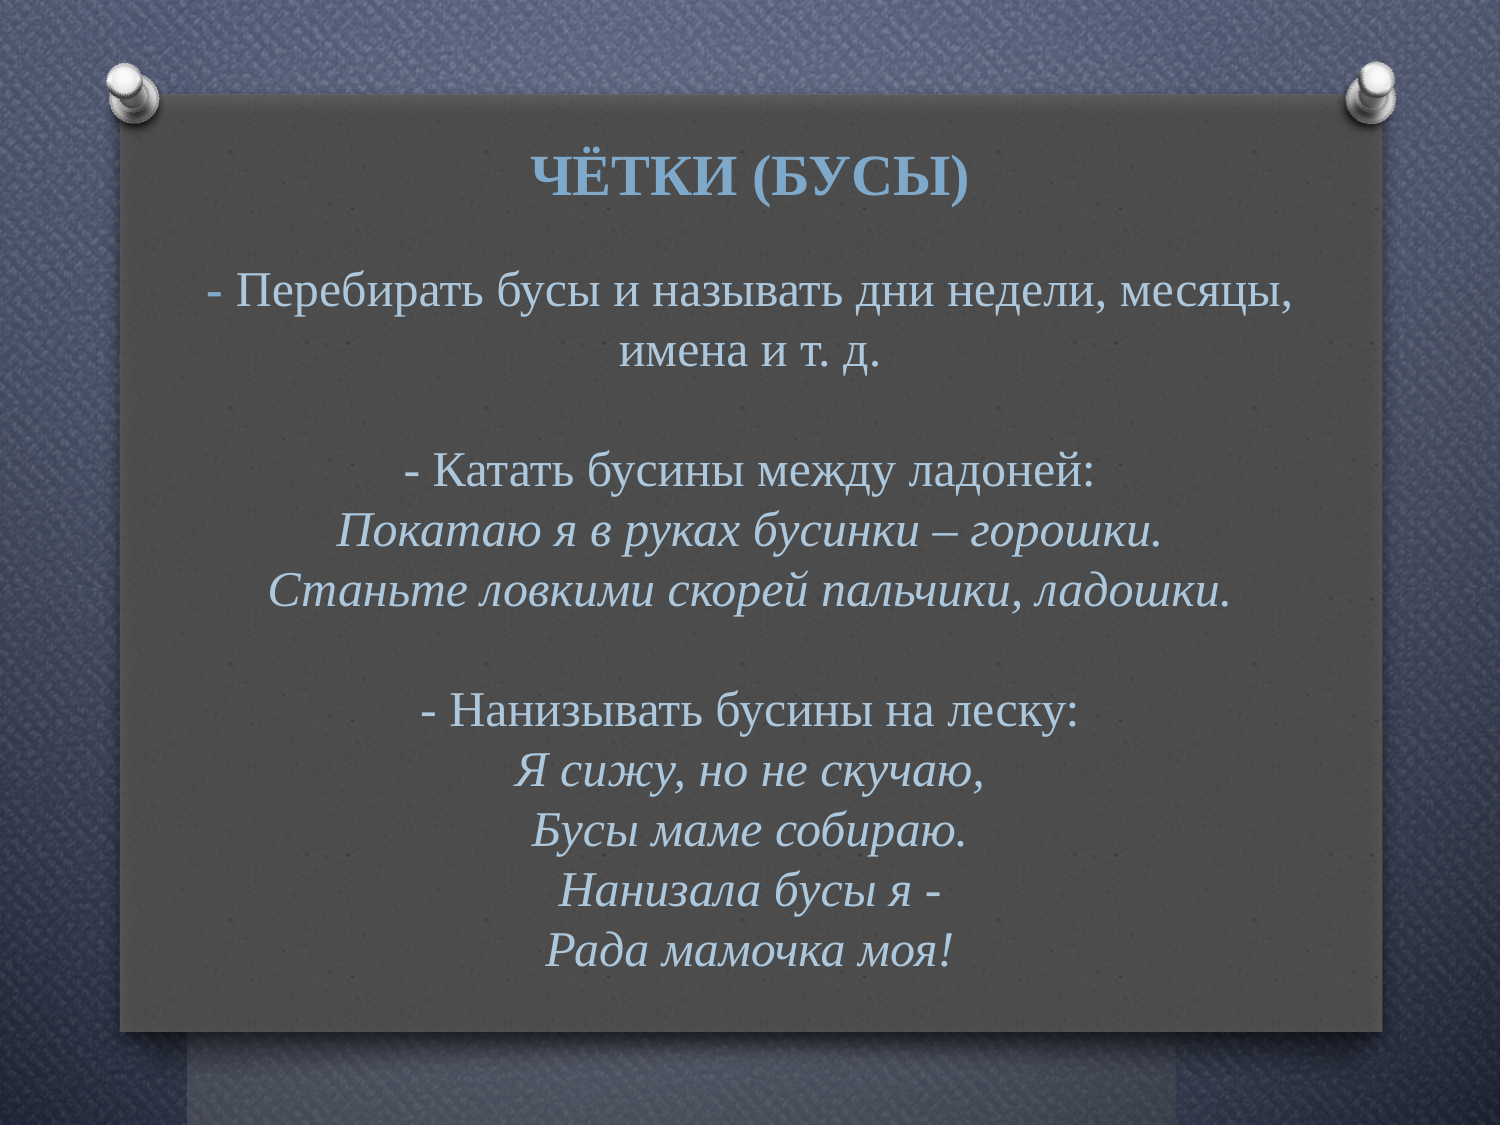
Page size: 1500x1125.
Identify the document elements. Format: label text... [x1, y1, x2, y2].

picture [1317, 35, 1439, 156]
picture [75, 29, 198, 153]
title ЧЁТКИ (БУСЫ) - Перебирать бусы и называть дни недели, месяцы, имена и т. д. - Катать бусины между ладоней: Покатаю я в руках бусинки – горошки. Станьте ловкими скорей пальчики, ладошки. - Нанизывать бусины на леску: Я сижу, но не скучаю, Бусы маме собираю. Нанизала бусы я - Рада мамочка моя! [159, 113, 1341, 1000]
